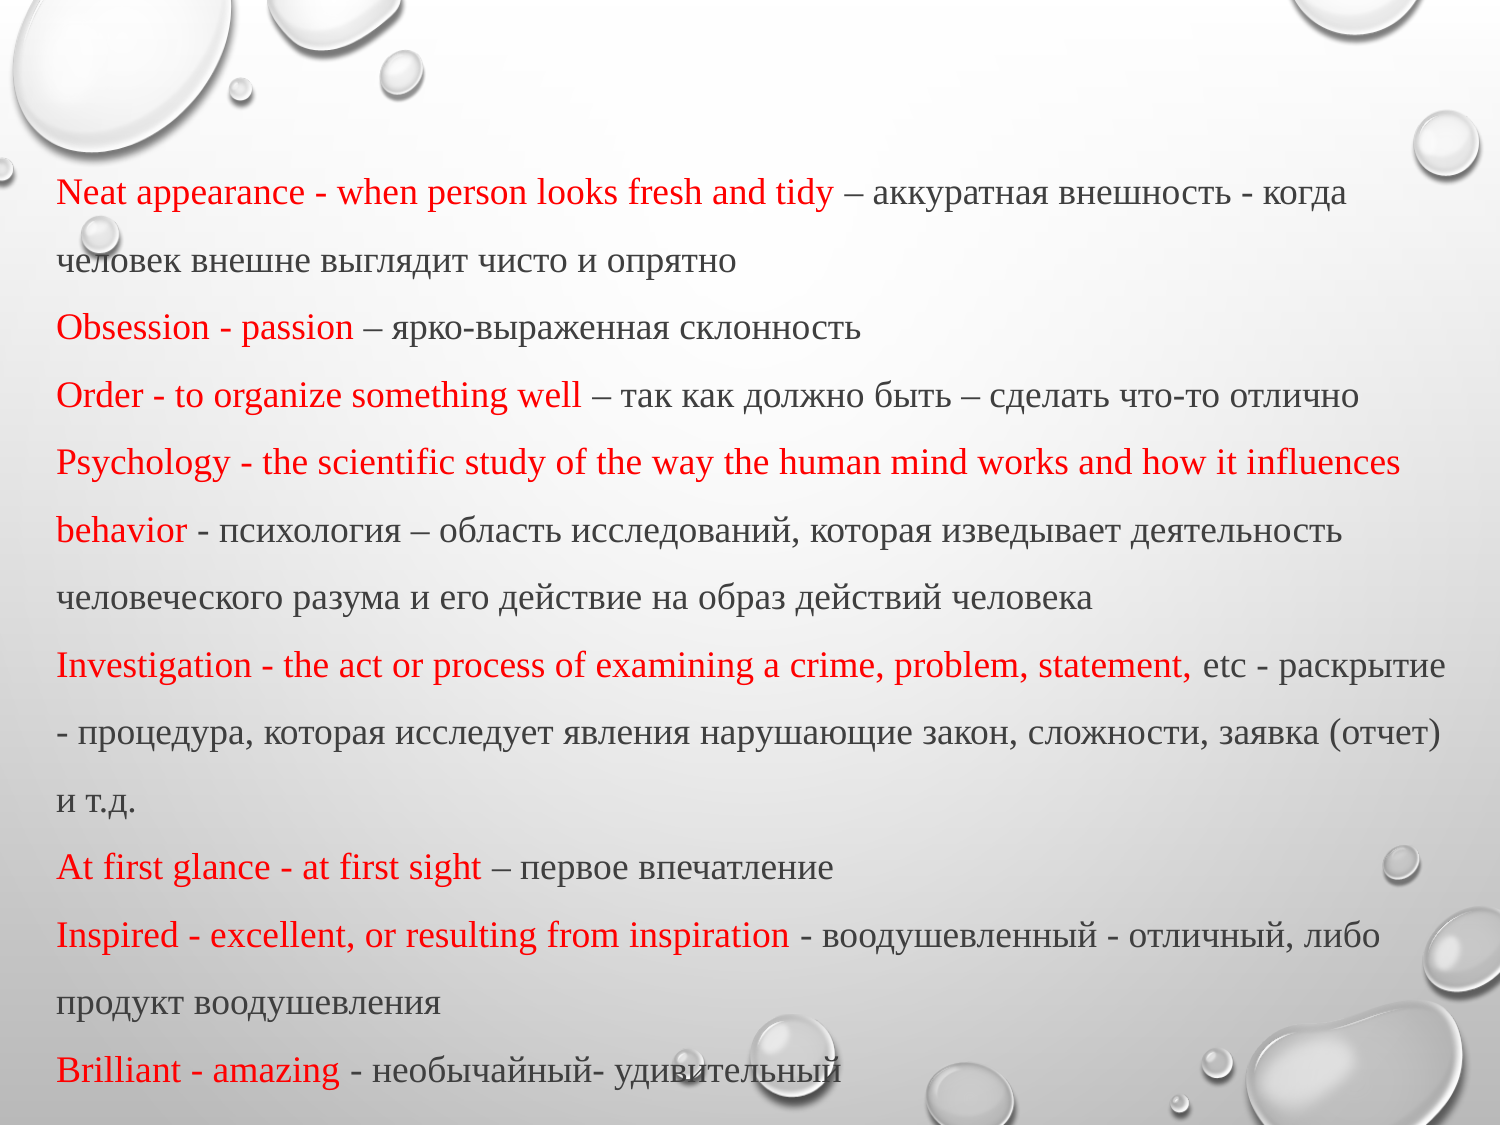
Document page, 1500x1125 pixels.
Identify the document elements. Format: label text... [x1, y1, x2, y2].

text_box Neat appearance - when person looks fresh and tidy – аккуратная внешность - когда человек внешне выглядит чисто и опрятно Obsession - passion – ярко-выраженная склонность Order - to organize something well – так как должно быть – сделать что-то отлично Psychology - the scientific study of the way the human mind works and how it influences behavior - психология – область исследований, которая изведывает деятельность человеческого разума и его действие на образ действий человека Investigation - the act or process of examining a crime, problem, statement, etc - раскрытие - процедура, которая исследует явления нарушающие закон, сложности, заявка (отчет) и т.д. At first glance - at first sight – первое впечатление Inspired - excellent, or resulting from inspiration - воодушевленный - отличный, либо продукт воодушевления Brilliant - amazing - необычайный- удивительный [41, 137, 1471, 1125]
picture [0, 0, 1500, 1125]
